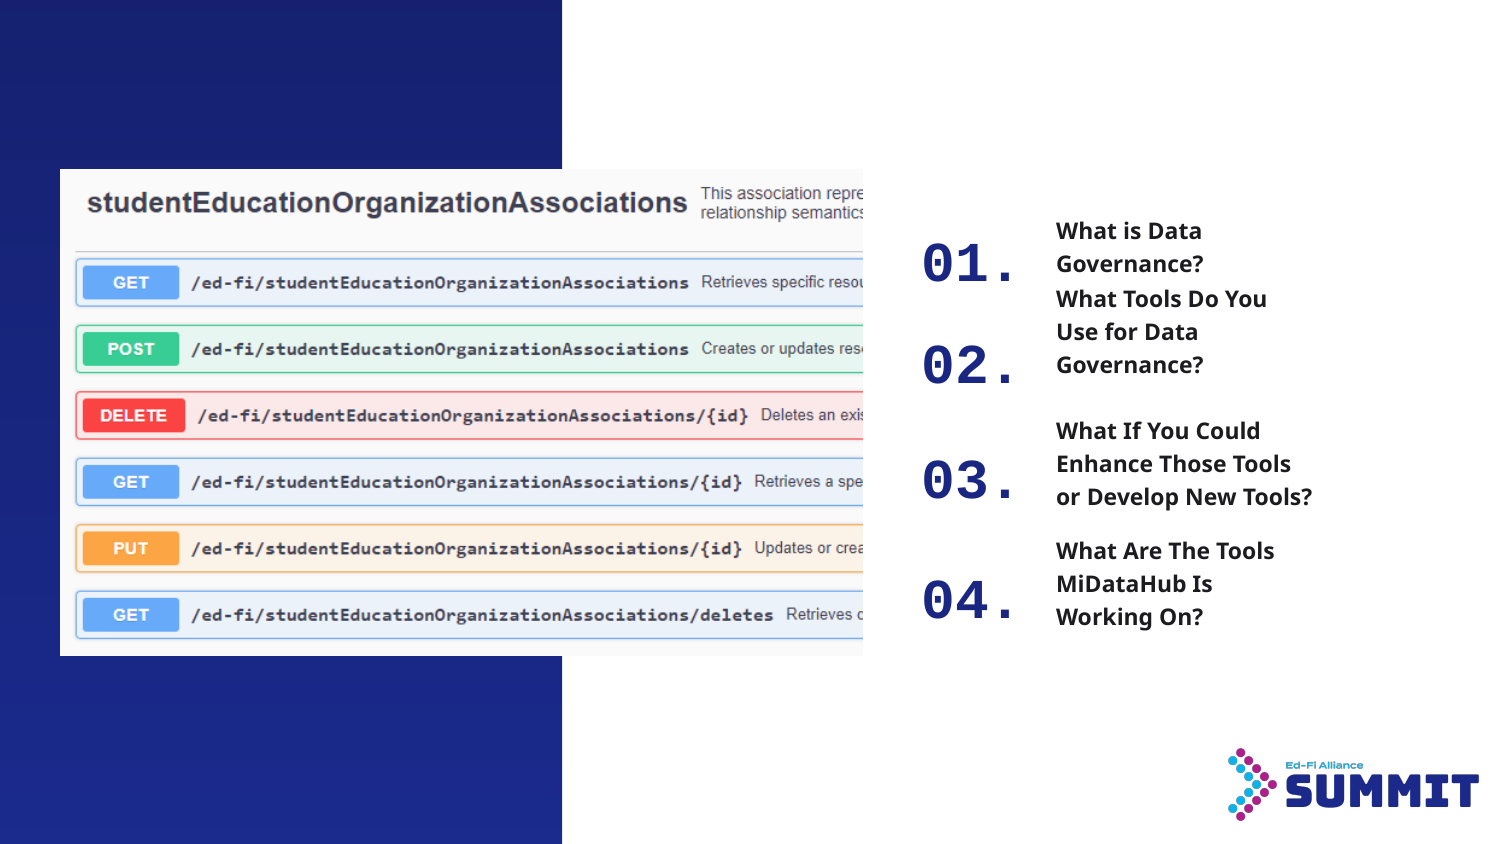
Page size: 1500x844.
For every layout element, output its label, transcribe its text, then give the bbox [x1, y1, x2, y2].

picture [59, 168, 864, 656]
text_box What is Data Governance? [1055, 210, 1315, 277]
text_box 04. [921, 548, 1024, 630]
text_box 03. [921, 429, 1024, 510]
picture [1209, 730, 1499, 840]
text_box What Tools Do You Use for Data Governance? [1055, 279, 1315, 379]
text_box 02. [921, 313, 1024, 395]
text_box [0, 0, 563, 844]
text_box 01. [921, 212, 1024, 294]
text_box What Are The Tools MiDataHub Is Working On? [1055, 531, 1315, 631]
text_box What If You Could Enhance Those Tools or Develop New Tools? [1055, 411, 1315, 511]
